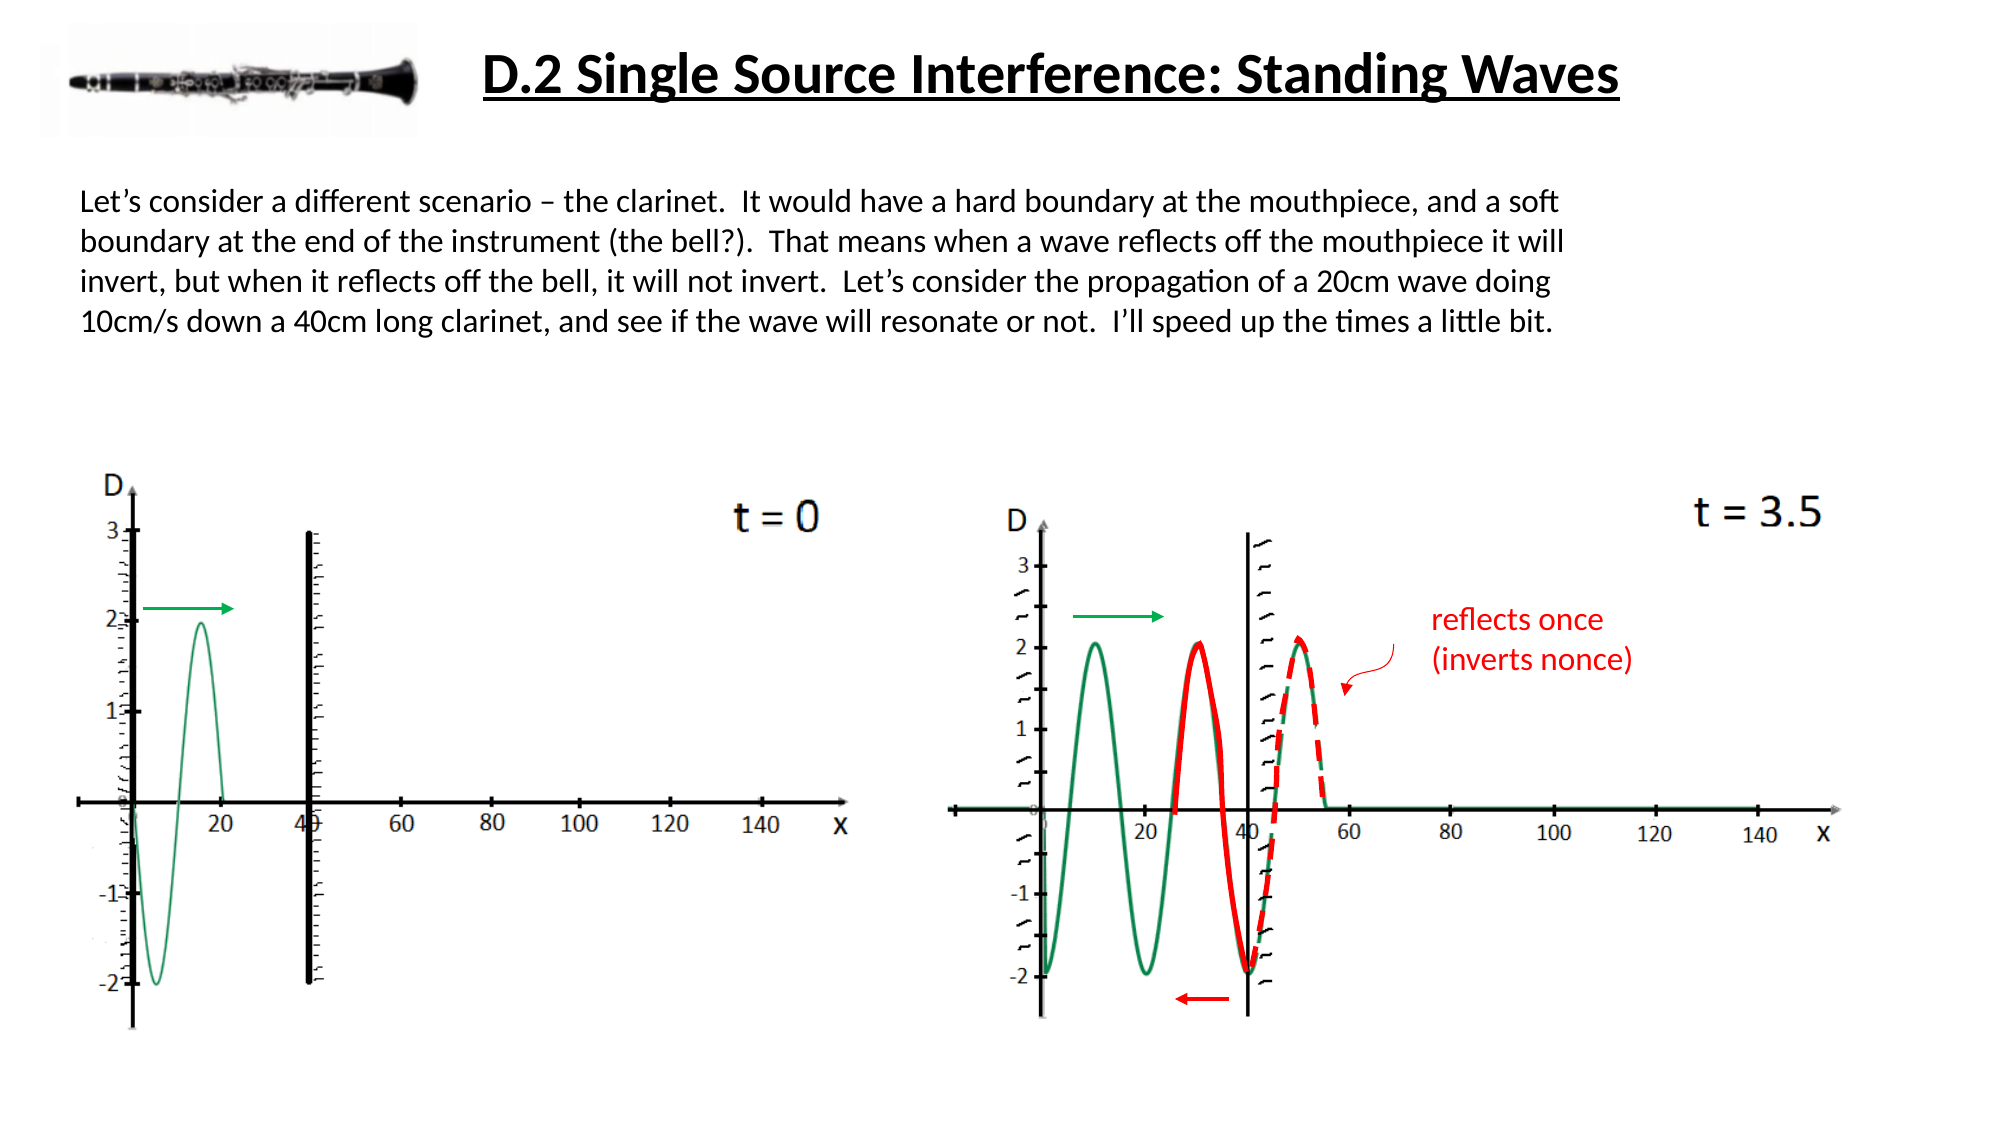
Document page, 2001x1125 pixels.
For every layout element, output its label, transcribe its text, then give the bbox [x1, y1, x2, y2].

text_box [43, 457, 881, 1047]
text_box Let’s consider a different scenario – the clarinet. It would have a hard boundary at the mouthpiece, and a soft boundary at the end of the instrument (the bell?). That means when a wave reflects off the mouthpiece it will invert, but when it reflects off the bell, it will not invert. Let’s consider the propagation of a 20cm wave doing 10cm/s down a 40cm long clarinet, and see if the wave will resonate or not. I’ll speed up the times a little bit. [64, 171, 999, 346]
text_box D.2 Single Source Interference: Standing Waves [467, 35, 999, 119]
text_box Let’s consider a different scenario – the clarinet. It would have a hard boundary at the mouthpiece, and a soft boundary at the end of the instrument (the bell?). That means when a wave reflects off the mouthpiece it will invert, but when it reflects off the bell, it will not invert. Let’s consider the propagation of a 20cm wave doing 10cm/s down a 40cm long clarinet, and see if the wave will resonate or not. I’ll speed up the times a little bit. [1000, 171, 1592, 346]
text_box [910, 478, 1877, 1032]
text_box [39, 17, 452, 137]
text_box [1342, 645, 1396, 695]
text_box D.2 Single Source Interference: Standing Waves [1000, 35, 1719, 119]
